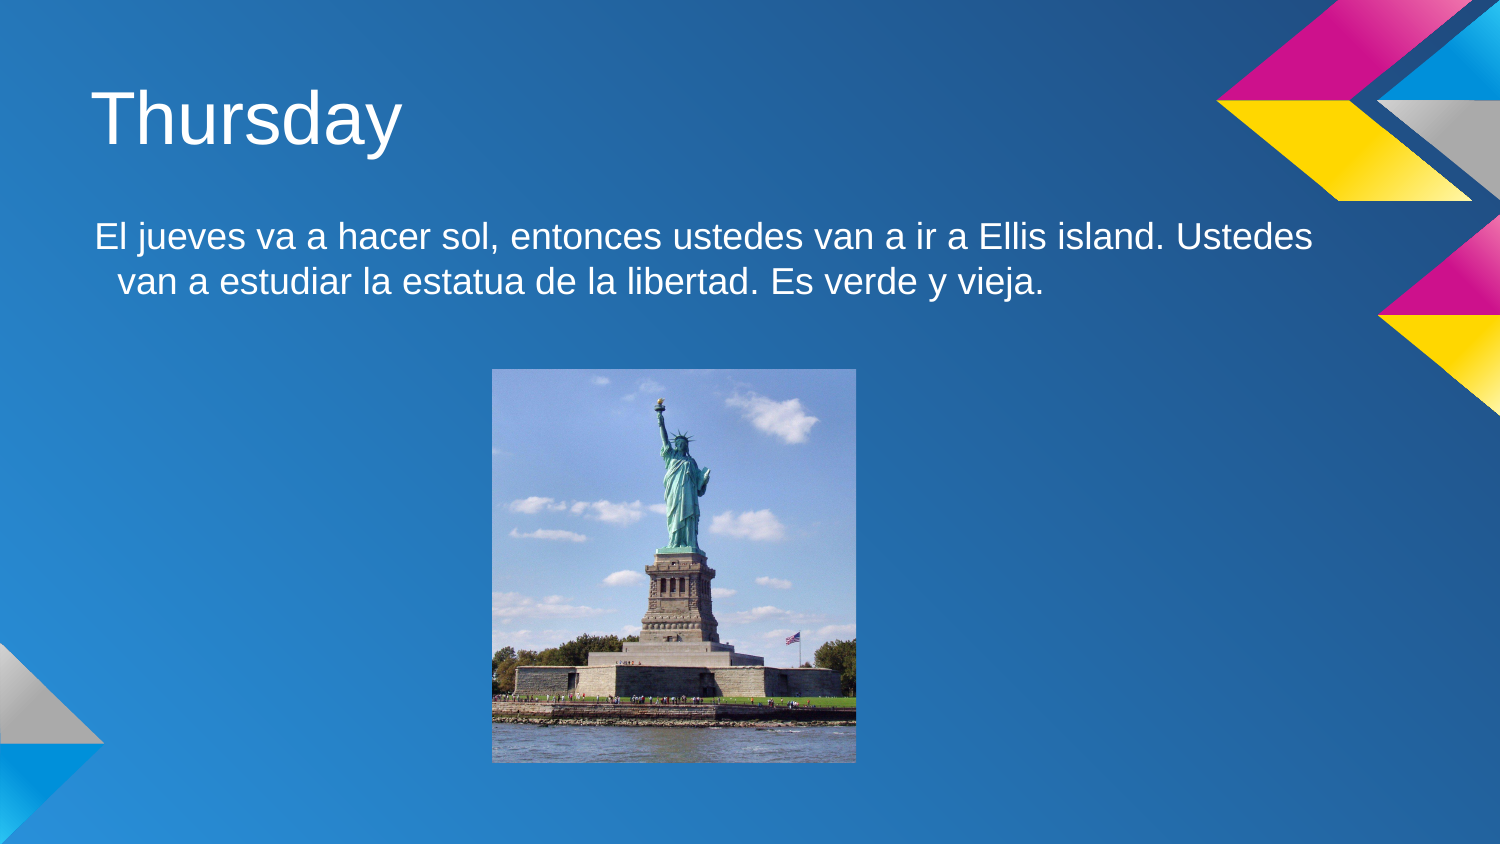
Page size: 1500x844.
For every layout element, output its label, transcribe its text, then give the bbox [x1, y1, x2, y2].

list El jueves va a hacer sol, entonces ustedes van a ir a Ellis island. Ustedes van a estudiar la estatua de la libertad. Es verde y vieja. [46, 167, 1397, 763]
text_box [492, 369, 857, 763]
title Thursday [75, 33, 1204, 167]
